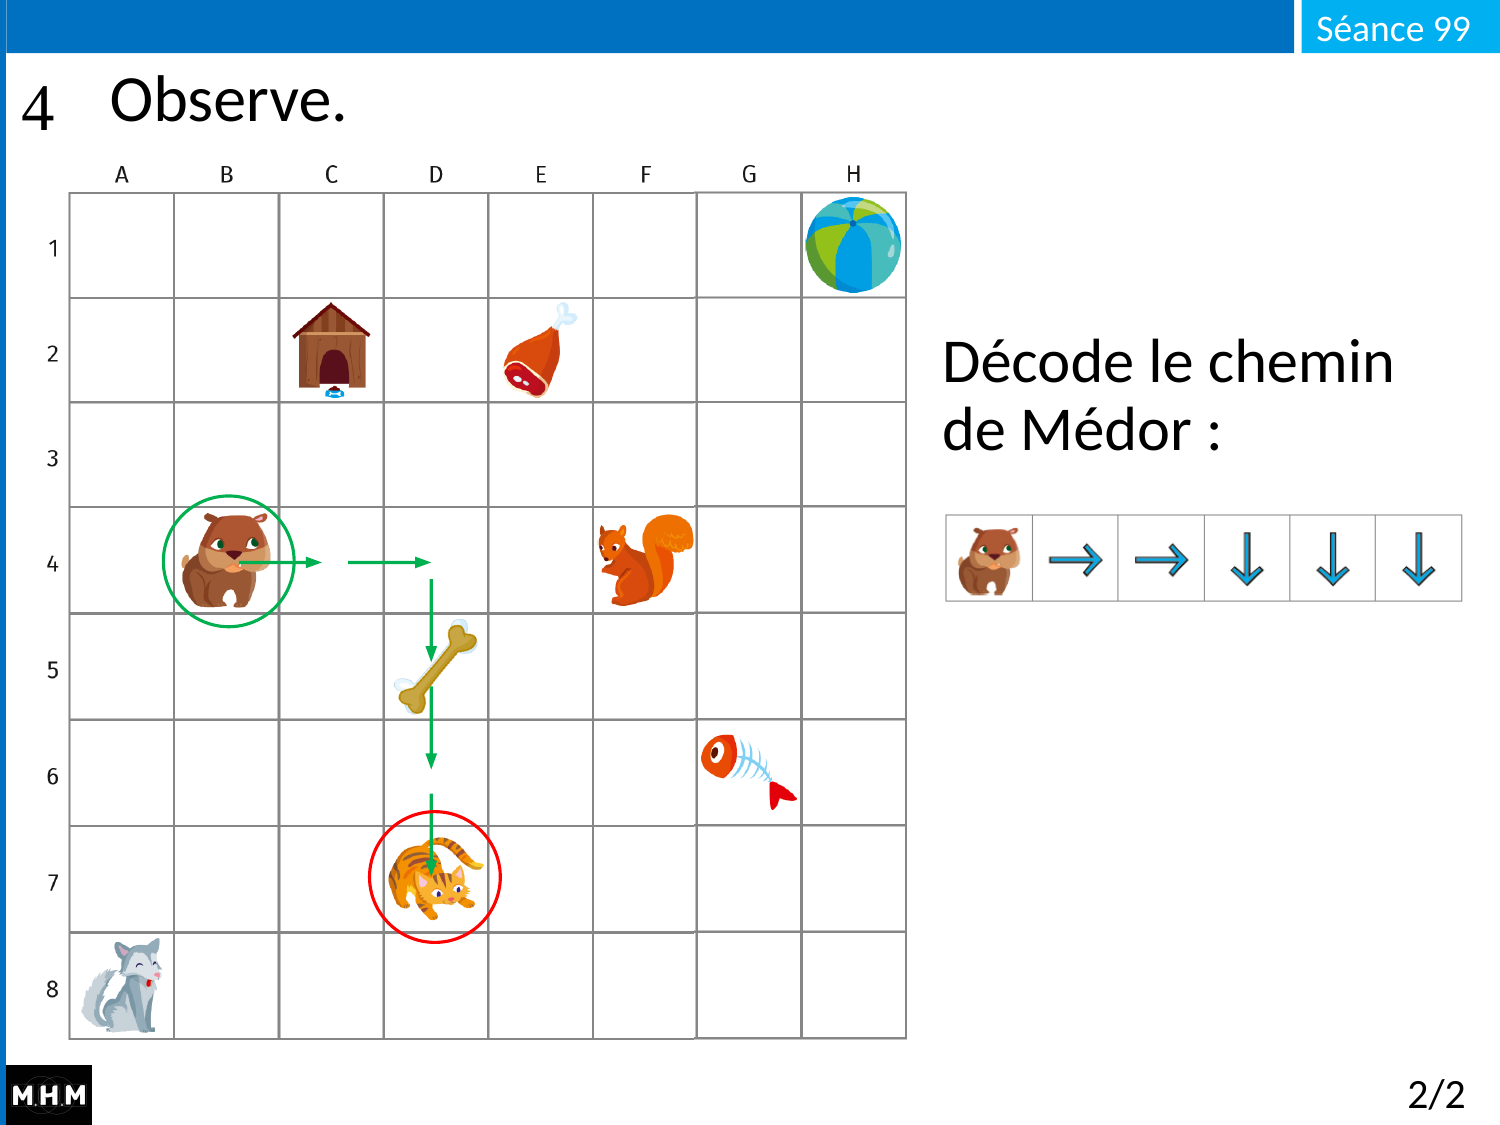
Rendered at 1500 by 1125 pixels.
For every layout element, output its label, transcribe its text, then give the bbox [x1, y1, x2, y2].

picture [387, 643, 487, 694]
text_box Décode le chemin de Médor : [927, 306, 1445, 486]
list 2/2 [1373, 1064, 1500, 1125]
title Observe. [94, 57, 1389, 144]
picture [933, 504, 1480, 609]
picture [6, 1065, 92, 1125]
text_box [42, 154, 911, 1042]
